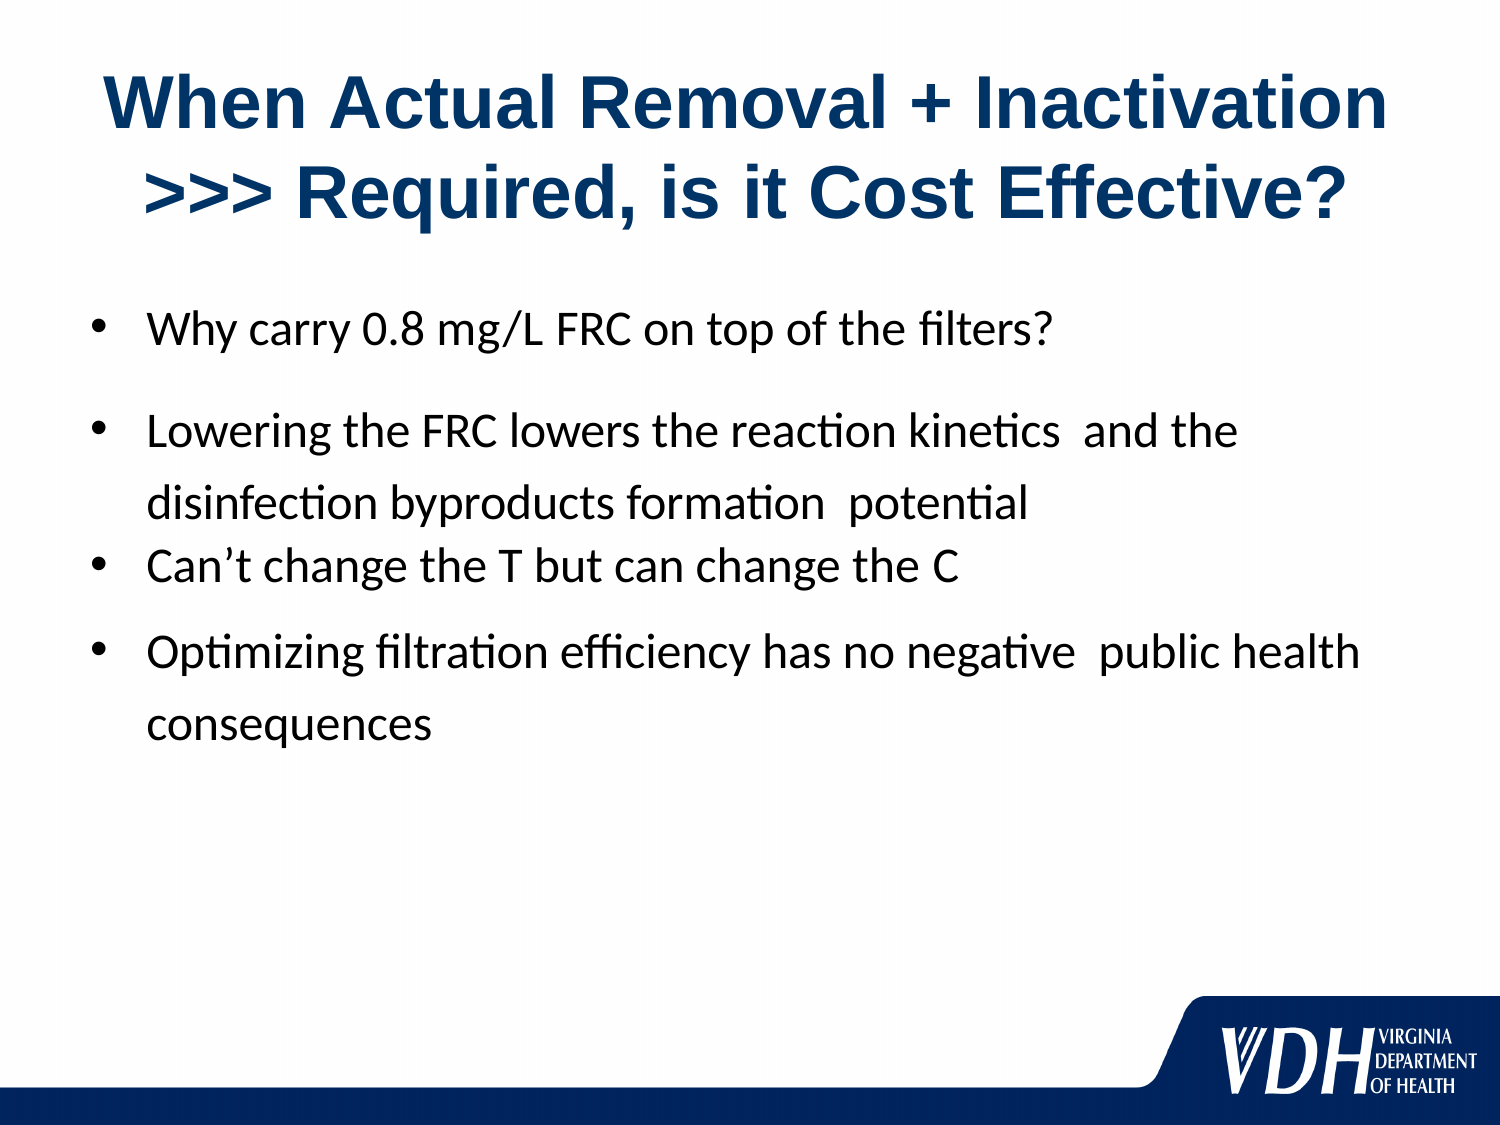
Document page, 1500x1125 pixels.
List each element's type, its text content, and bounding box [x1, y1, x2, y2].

text_box Why carry 0.8 mg/L FRC on top of the filters? Lowering the FRC lowers the reaction kinetics and the disinfection byproducts formation potential Can’t change the T but can change the C Optimizing filtration efficiency has no negative public health consequences [87, 293, 1406, 751]
picture [0, 0, 1500, 1125]
title When Actual Removal + Inactivation >>> Required, is it Cost Effective? [87, 47, 1406, 238]
